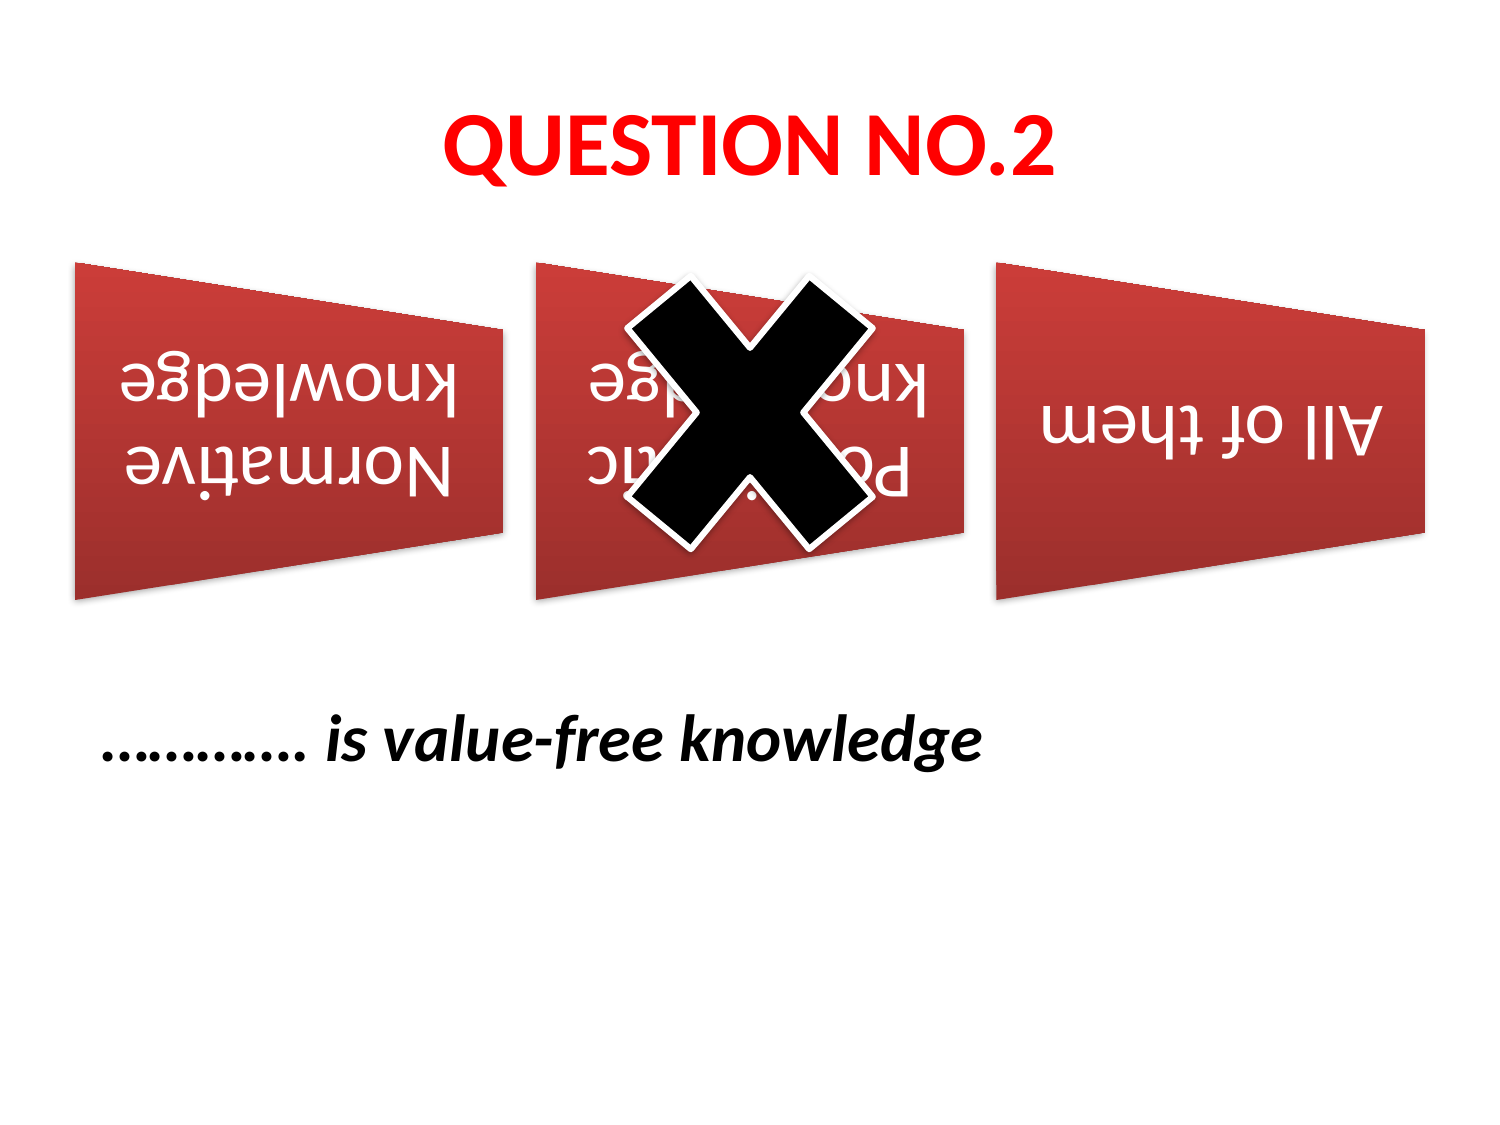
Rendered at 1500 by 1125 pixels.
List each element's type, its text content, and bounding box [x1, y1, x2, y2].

list …………. is value-free knowledge [87, 687, 1426, 1006]
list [74, 262, 1426, 601]
title QUESTION NO.2 [74, 44, 1426, 233]
